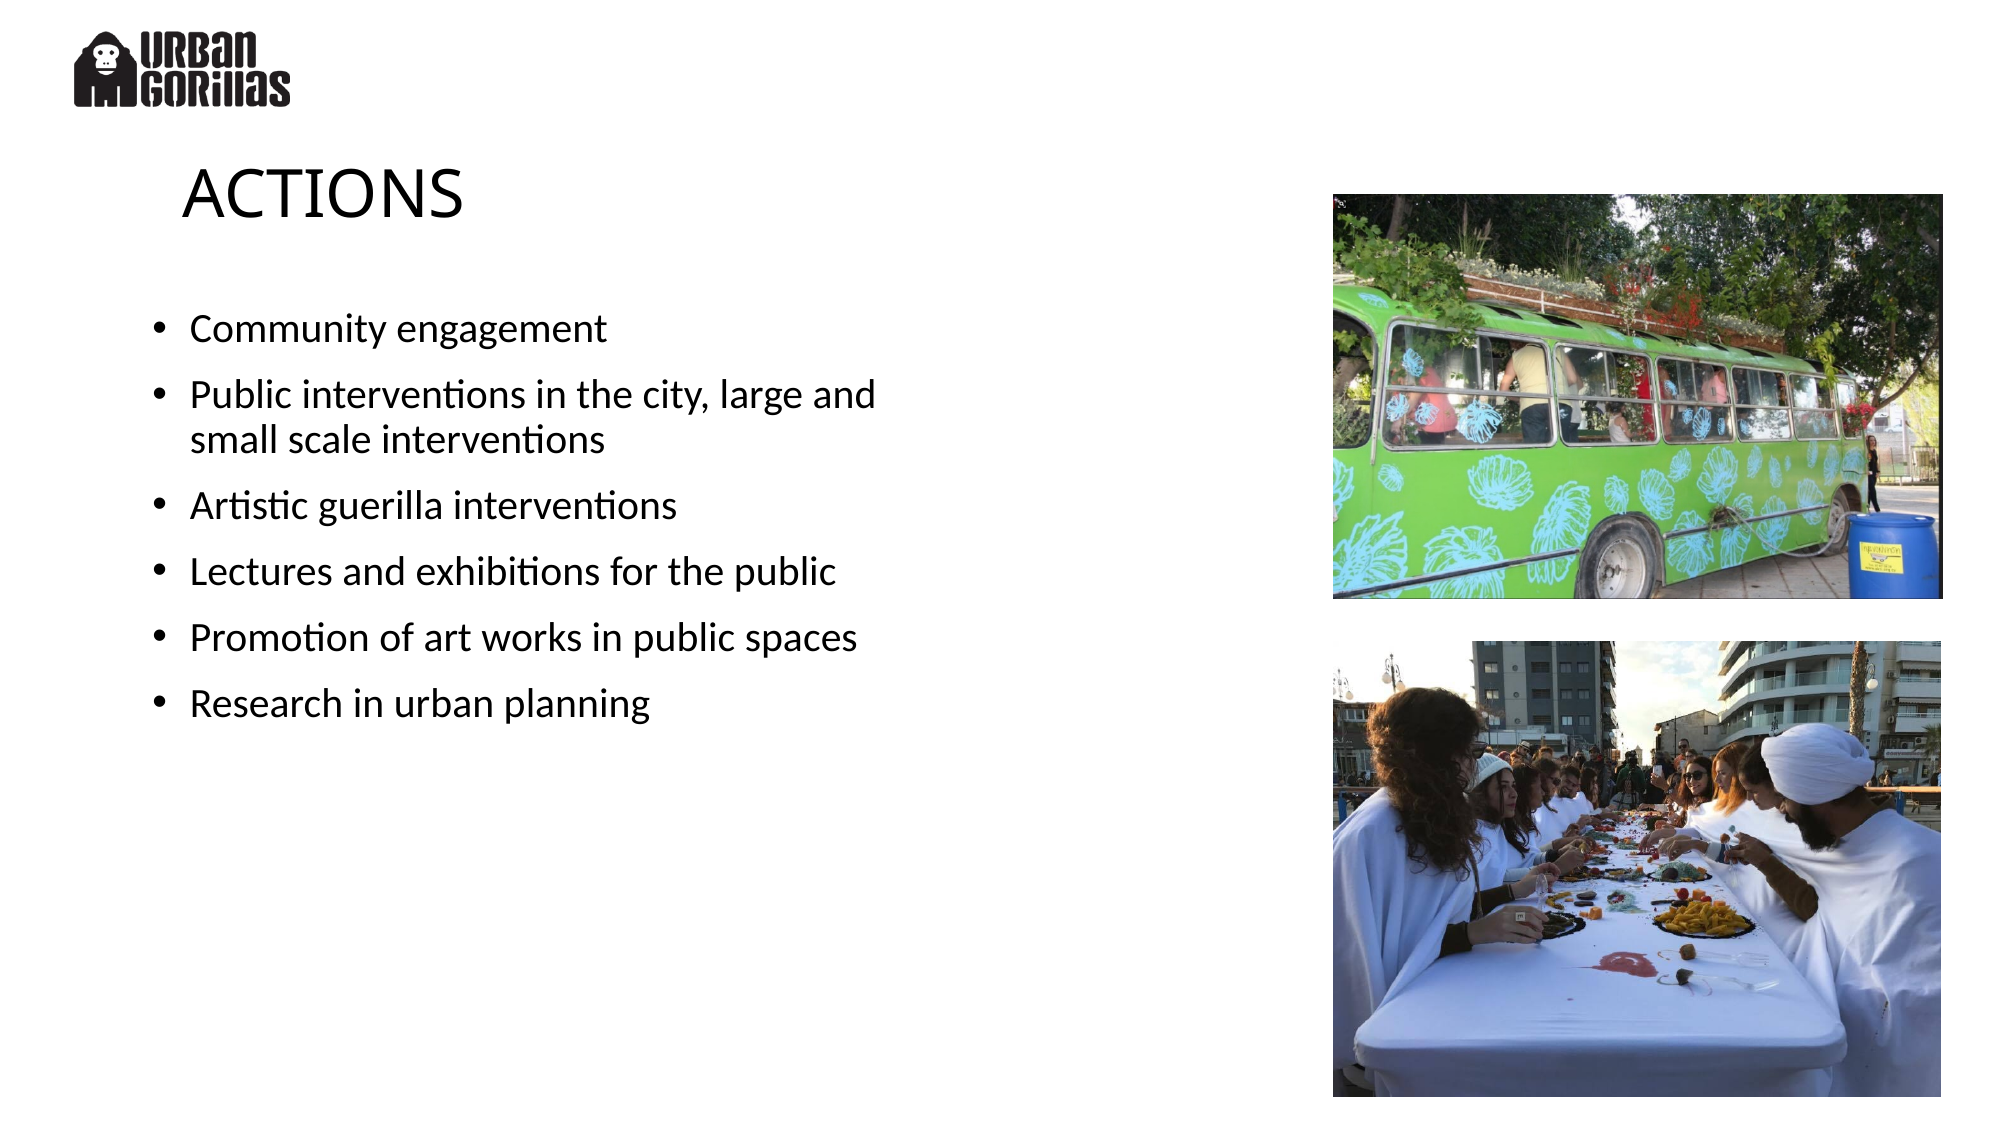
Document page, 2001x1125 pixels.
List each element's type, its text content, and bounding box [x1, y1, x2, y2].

picture [1333, 194, 1943, 599]
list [1333, 641, 1941, 1097]
title ACTIONS [168, 73, 1763, 320]
list Community engagement Public interventions in the city, large and small scale interventions Artistic guerilla interventions Lectures and exhibitions for the public Promotion of art works in public spaces Research in urban planning [137, 299, 988, 1014]
picture [74, 31, 290, 107]
